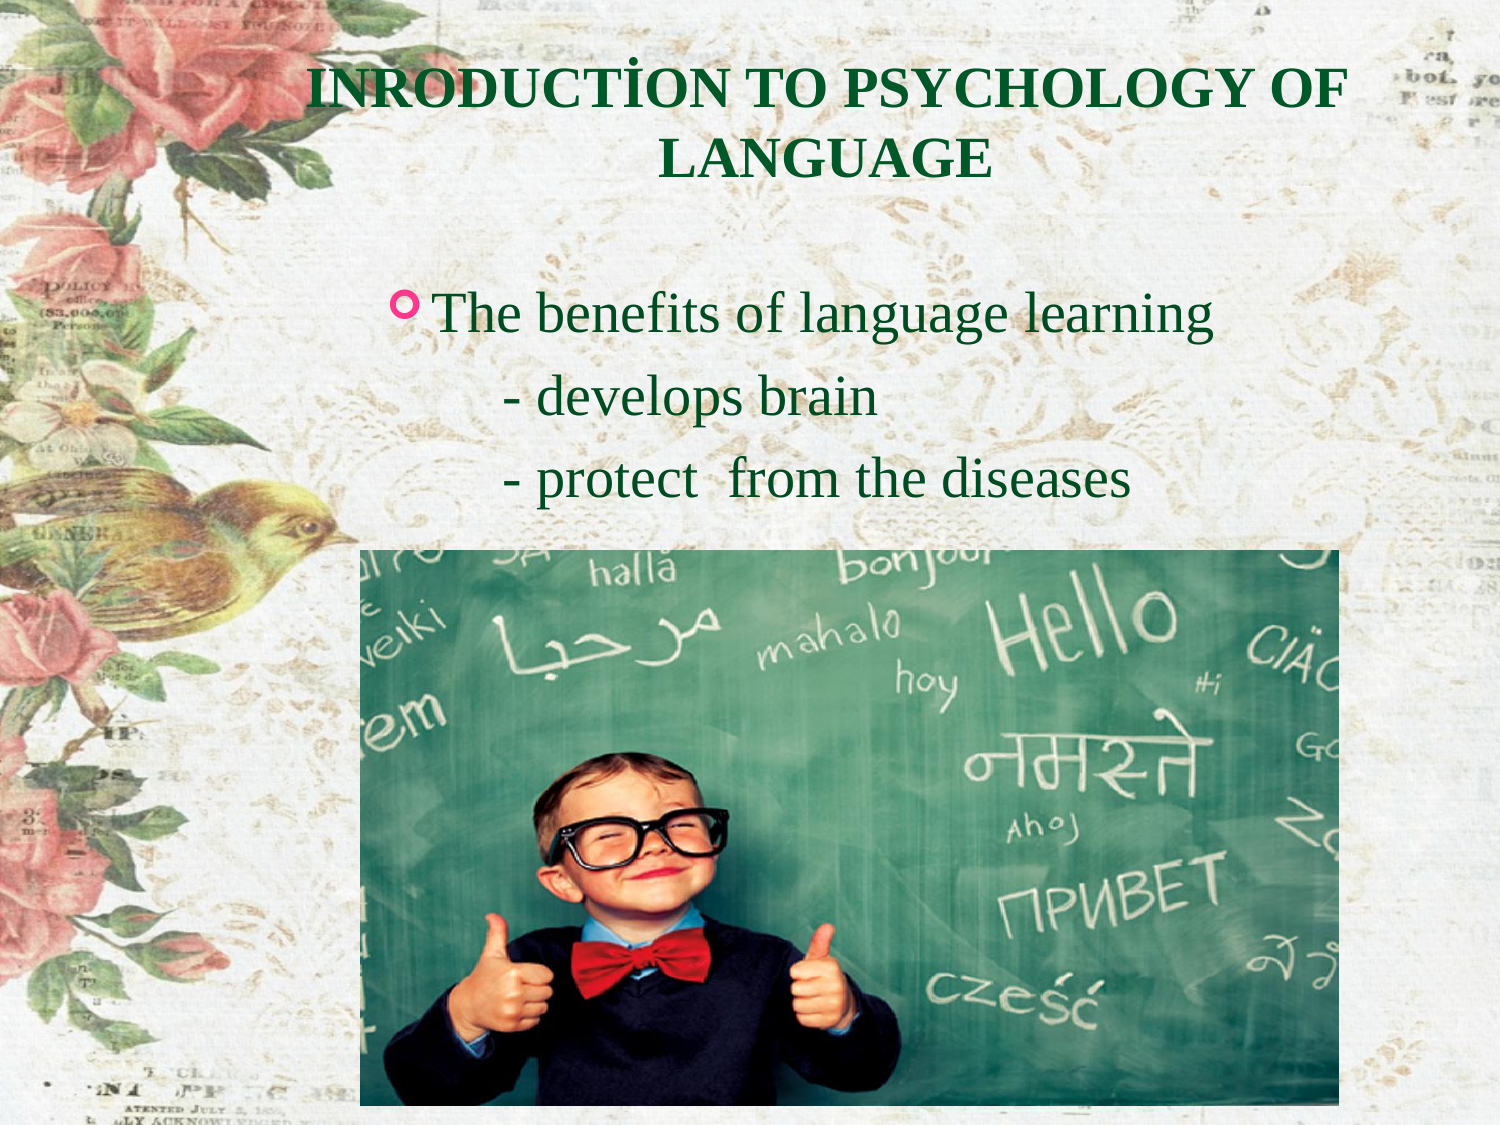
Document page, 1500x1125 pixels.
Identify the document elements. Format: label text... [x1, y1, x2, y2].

title Inroduction to psychology of language [253, 30, 1400, 197]
list The benefits of language learning - develops brain - protect from the diseases [371, 267, 1365, 728]
picture [0, 0, 1500, 1125]
